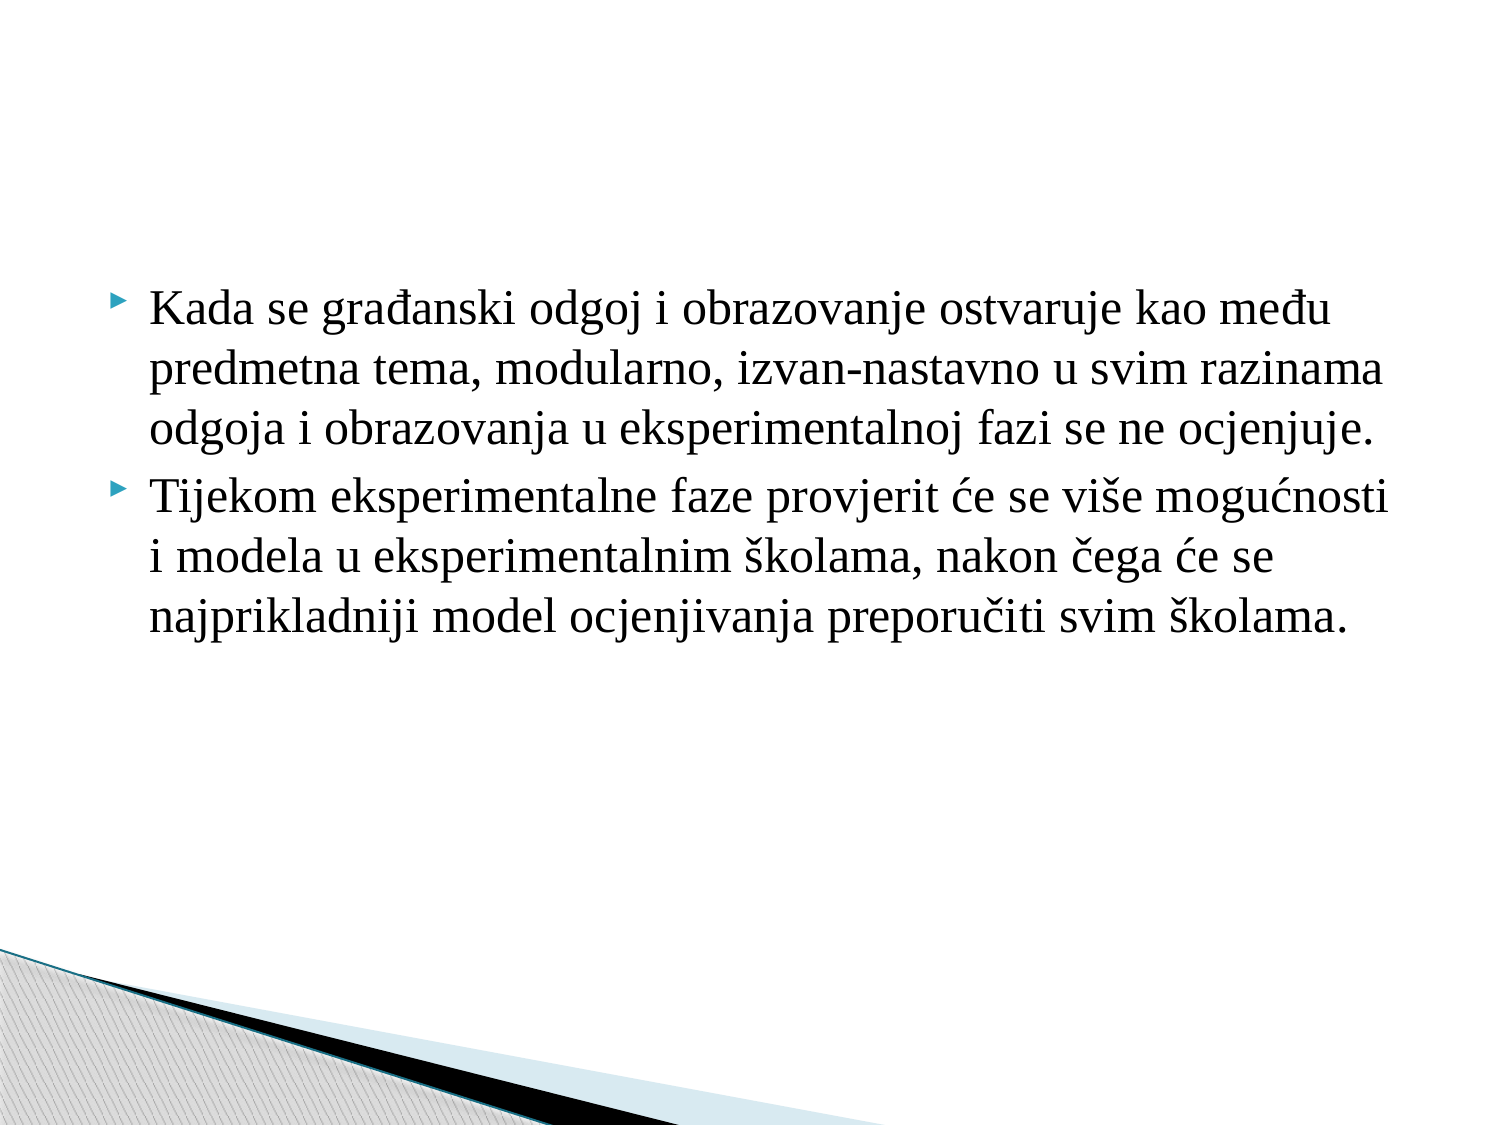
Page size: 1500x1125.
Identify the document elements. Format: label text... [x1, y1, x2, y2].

list Kada se građanski odgoj i obrazovanje ostvaruje kao među predmetna tema, modularno, izvan-nastavno u svim razinama odgoja i obrazovanja u eksperimentalnoj fazi se ne ocjenjuje. Tijekom eksperimentalne faze provjerit će se više mogućnosti i modela u eksperimentalnim školama, nakon čega će se najprikladniji model ocjenjivanja preporučiti svim školama. [75, 267, 1425, 1005]
